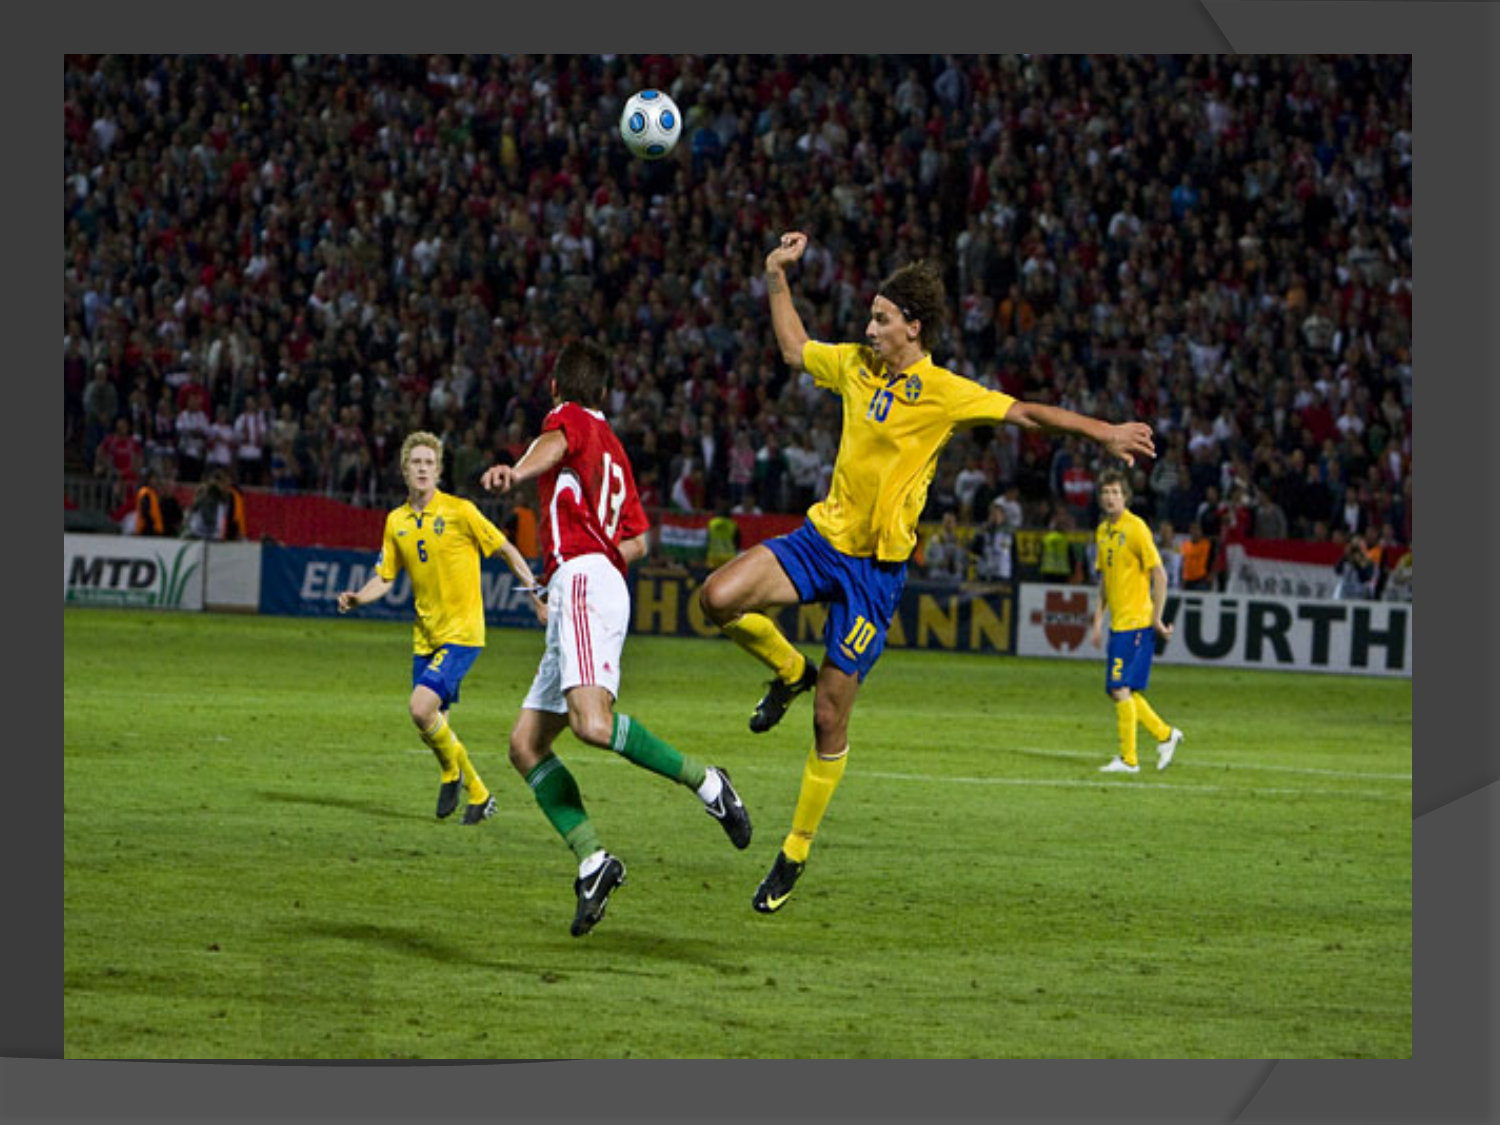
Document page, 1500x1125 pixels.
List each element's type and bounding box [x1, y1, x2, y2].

picture [64, 54, 1412, 1059]
